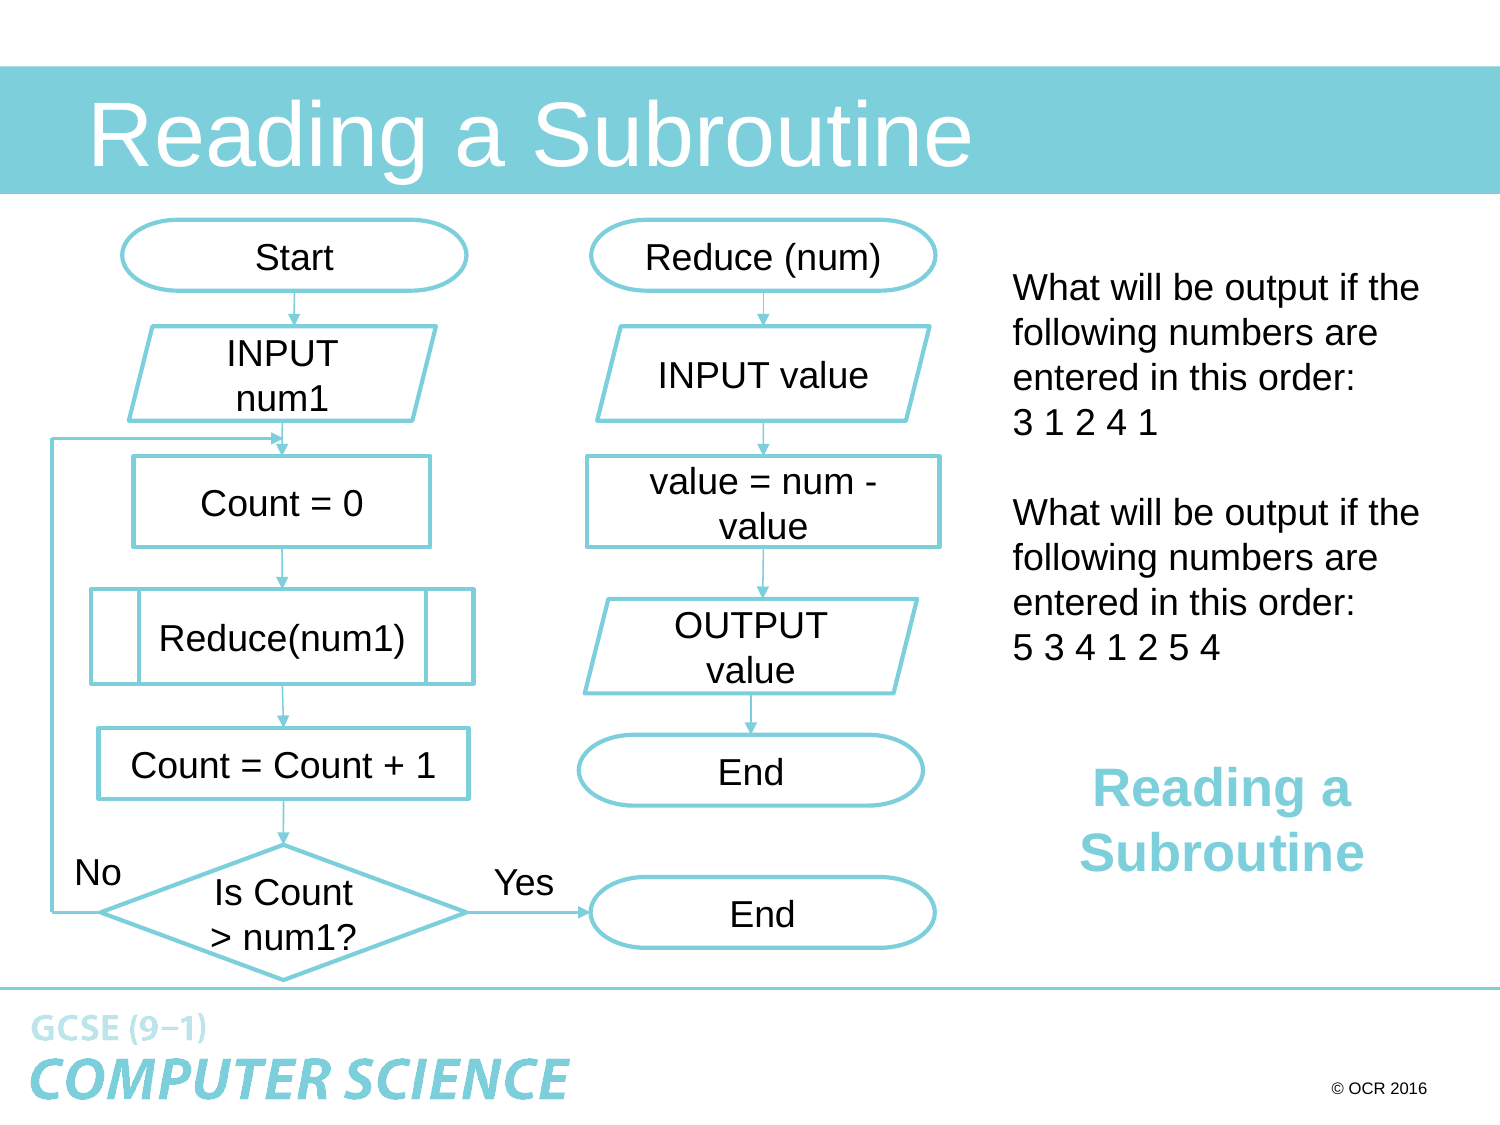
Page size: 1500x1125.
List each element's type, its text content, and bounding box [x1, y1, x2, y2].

text_box Count = Count + 1 [96, 726, 471, 801]
title Reading a Subroutine [0, 66, 1500, 194]
text_box What will be output if the following numbers are entered in this order: 3 1 2 4 1 What will be output if the following numbers are entered in this order: 5 3 4 1 2 5 4 [998, 255, 1459, 675]
text_box Count = 0 [131, 454, 432, 549]
text_box Yes [478, 850, 570, 911]
text_box No [59, 840, 137, 901]
text_box Reduce (num) [589, 217, 938, 293]
text_box Reading a Subroutine [1033, 745, 1412, 890]
picture [0, 987, 1500, 1124]
text_box Reduce(num1) [89, 587, 476, 686]
text_box End [576, 732, 926, 808]
text_box value = num - value [585, 454, 942, 549]
text_box OUTPUT value [582, 596, 920, 696]
text_box Is Count > num1? [99, 844, 468, 983]
text_box Start [120, 217, 469, 293]
text_box End [588, 874, 937, 950]
text_box INPUT num1 [126, 324, 438, 423]
text_box INPUT value [595, 324, 932, 423]
